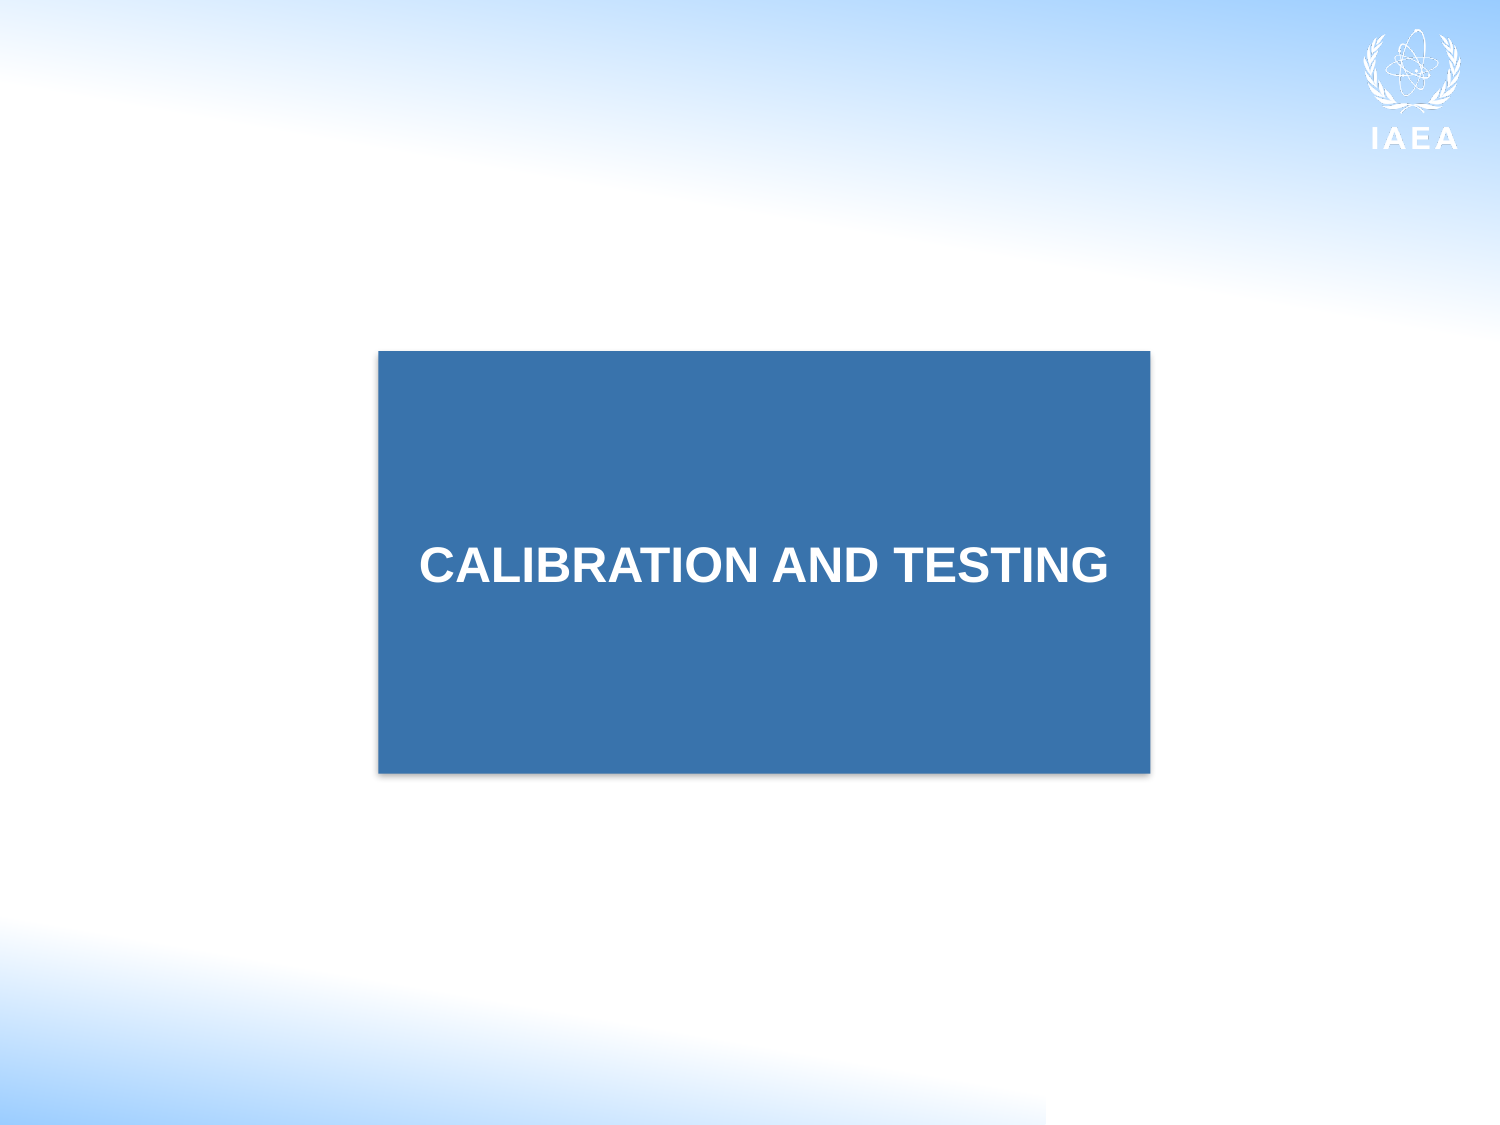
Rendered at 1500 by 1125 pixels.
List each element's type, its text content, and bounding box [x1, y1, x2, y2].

text_box CALIBRATION AND TESTING [376, 349, 1152, 776]
picture [1363, 29, 1461, 149]
